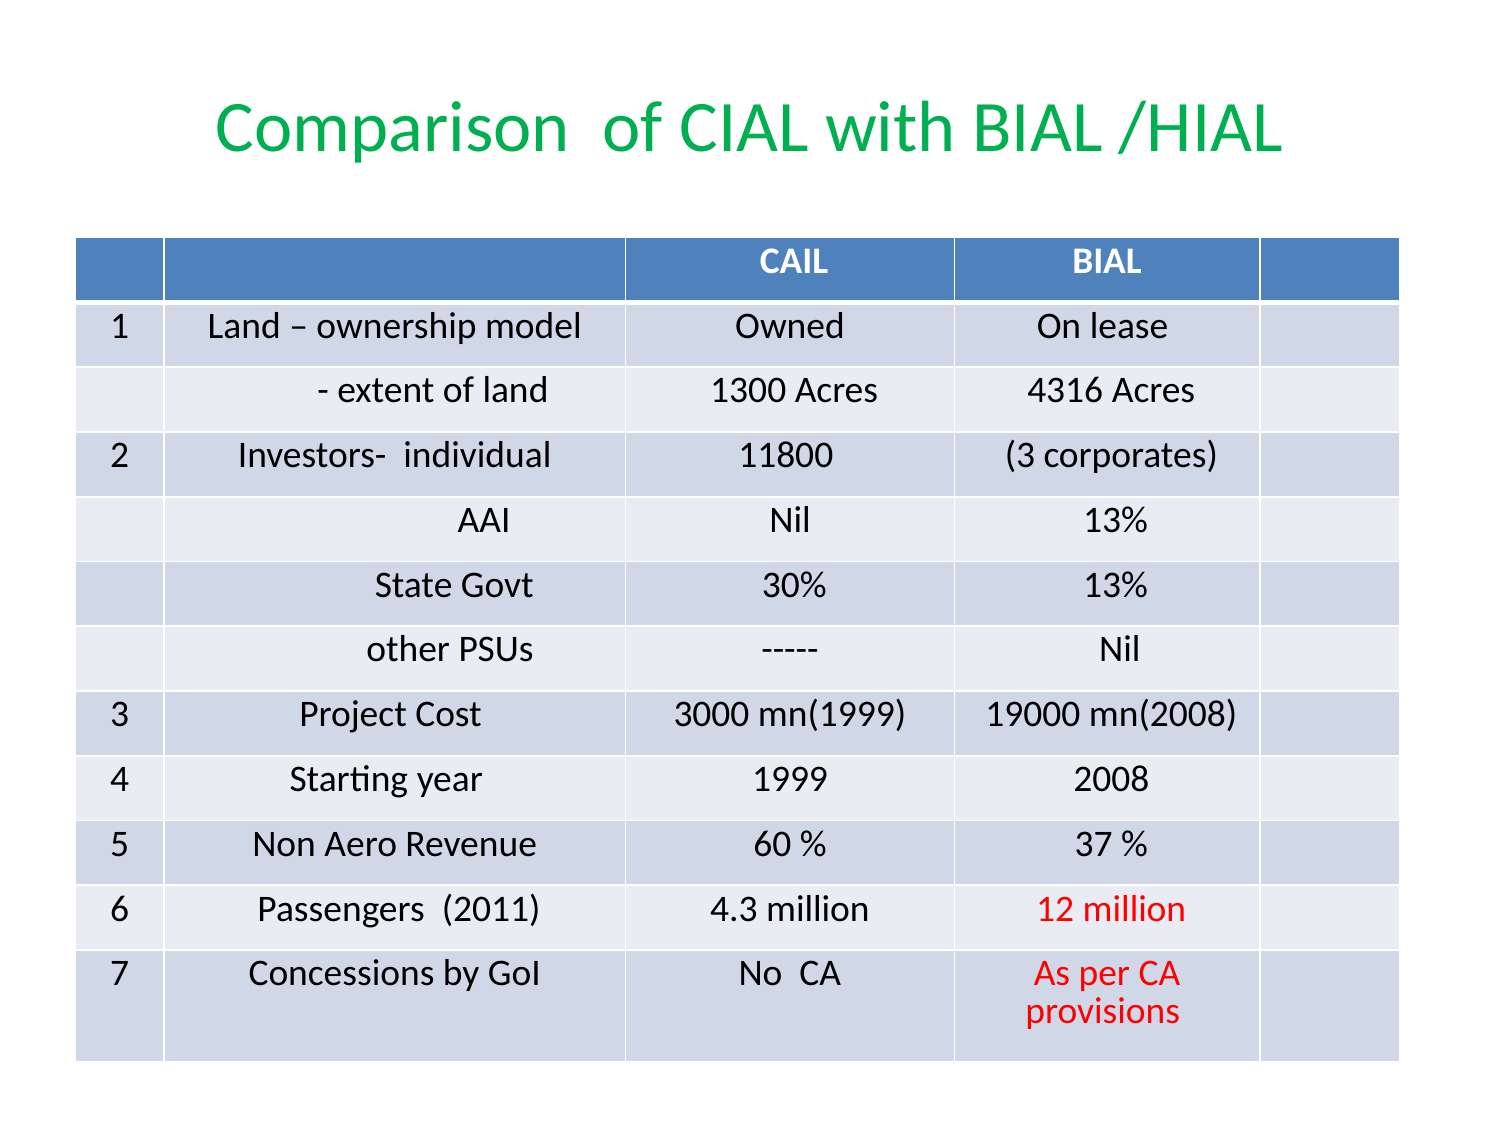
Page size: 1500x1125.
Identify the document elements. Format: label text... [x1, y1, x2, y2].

table_cell 4 [76, 757, 163, 820]
table_cell Investors- individual [165, 433, 625, 496]
table_cell 6 [76, 886, 163, 949]
table_cell 4.3 million [626, 886, 954, 949]
table_cell [1261, 305, 1399, 366]
table_cell [1261, 951, 1399, 1061]
table_cell 19000 mn(2008) [955, 692, 1259, 755]
table_cell ----- [626, 627, 954, 690]
table_cell Concessions by GoI [165, 951, 625, 1061]
table_cell [1261, 562, 1399, 625]
table_cell 11800 [626, 433, 954, 496]
title Comparison of CIAL with BIAL /HIAL [75, 45, 1425, 200]
table_cell AAI [165, 498, 625, 561]
table_cell [1261, 757, 1399, 820]
table_cell 13% [955, 498, 1259, 561]
table_cell [1261, 692, 1399, 755]
table_cell Project Cost [165, 692, 625, 755]
table_cell As per CA provisions [955, 951, 1259, 1061]
table_cell [1261, 821, 1399, 884]
table_cell Passengers (2011) [165, 886, 625, 949]
table_cell [76, 498, 163, 561]
table_cell 1300 Acres [626, 368, 954, 431]
table_cell No CA [626, 951, 954, 1061]
table_cell 1999 [626, 757, 954, 820]
table_cell 3000 mn(1999) [626, 692, 954, 755]
table_cell 5 [76, 821, 163, 884]
table_cell Nil [955, 627, 1259, 690]
table_cell Nil [626, 498, 954, 561]
table_header [165, 238, 625, 300]
table_cell 12 million [955, 886, 1259, 949]
table_cell 37 % [955, 821, 1259, 884]
table_header [76, 238, 163, 300]
table_cell 4316 Acres [955, 368, 1259, 431]
table_cell 1 [76, 305, 163, 366]
table_cell [1261, 498, 1399, 561]
table_cell [76, 368, 163, 431]
table_cell 3 [76, 692, 163, 755]
table_header [1261, 238, 1399, 300]
table_cell 2008 [955, 757, 1259, 820]
table_cell [1261, 886, 1399, 949]
table_cell 2 [76, 433, 163, 496]
table_cell [76, 627, 163, 690]
table_cell On lease [955, 305, 1259, 366]
table_cell Non Aero Revenue [165, 821, 625, 884]
table_cell 13% [955, 562, 1259, 625]
table_cell Starting year [165, 757, 625, 820]
table_cell [1261, 433, 1399, 496]
table_cell other PSUs [165, 627, 625, 690]
table_cell - extent of land [165, 368, 625, 431]
table_header CAIL [626, 238, 954, 300]
table_cell [1261, 627, 1399, 690]
table_cell 30% [626, 562, 954, 625]
table_cell (3 corporates) [955, 433, 1259, 496]
table_cell Land – ownership model [165, 305, 625, 366]
table_cell Owned [626, 305, 954, 366]
table_cell [1261, 368, 1399, 431]
table_cell 7 [76, 951, 163, 1061]
table_cell 60 % [626, 821, 954, 884]
table_header BIAL [955, 238, 1259, 300]
table_cell [76, 562, 163, 625]
table_cell State Govt [165, 562, 625, 625]
